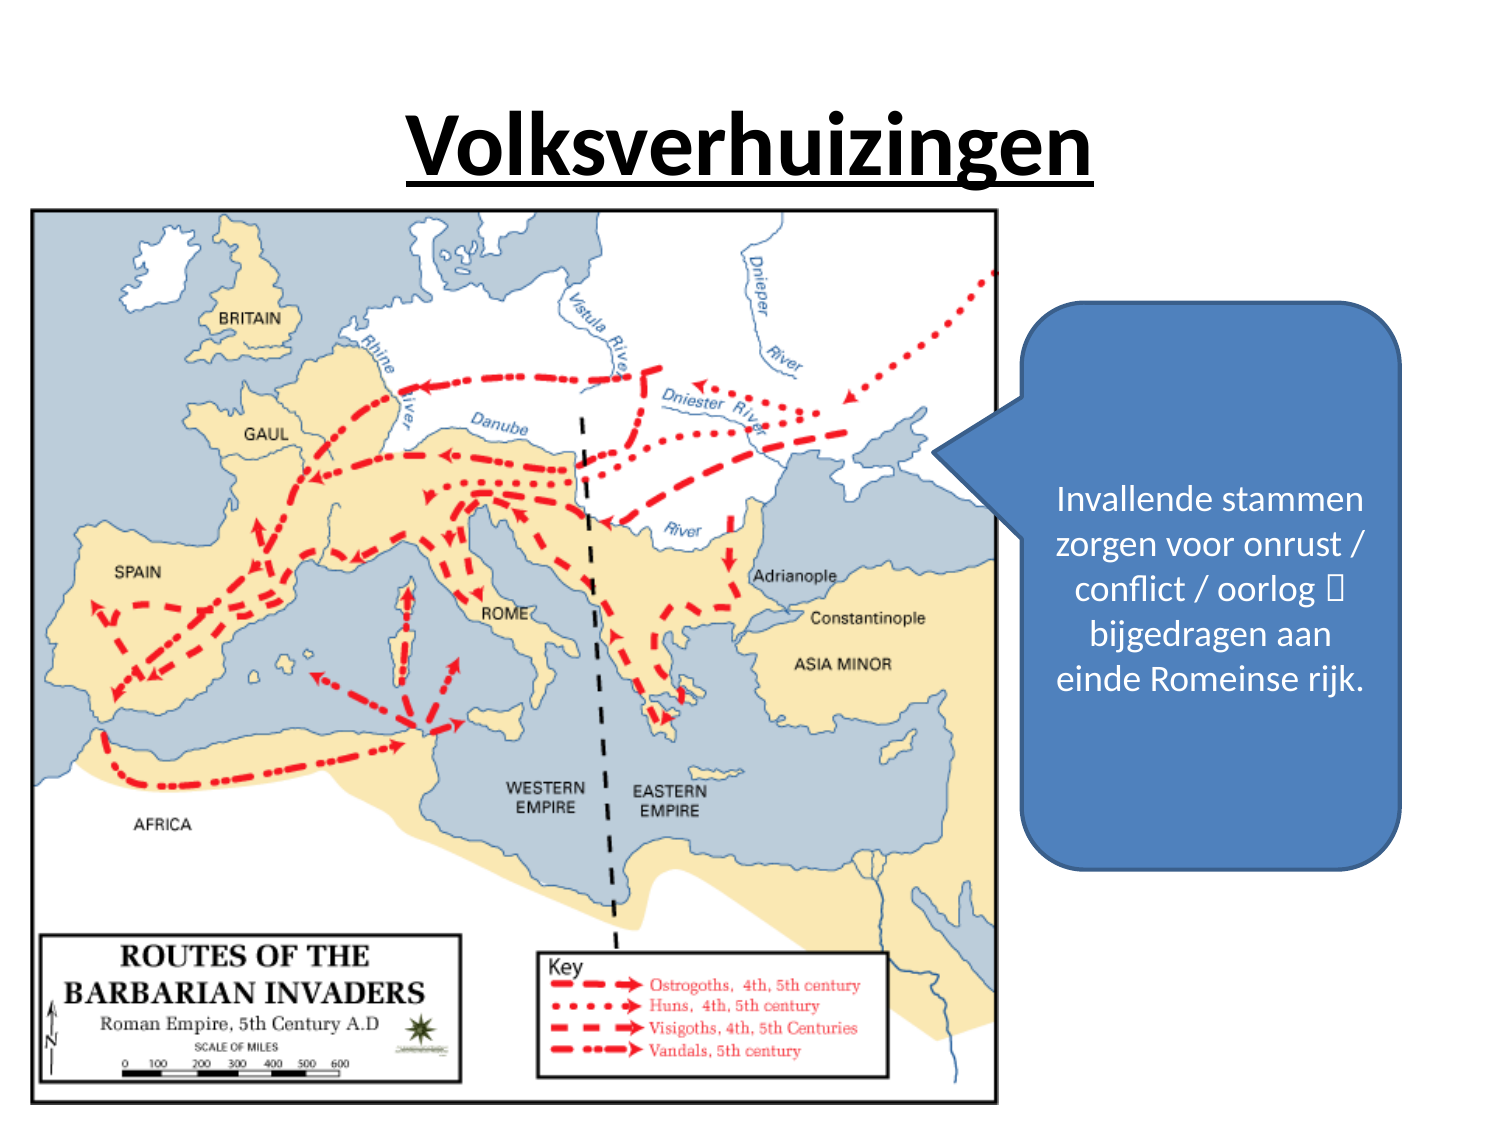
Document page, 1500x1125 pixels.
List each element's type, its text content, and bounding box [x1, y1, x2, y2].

title Volksverhuizingen [75, 45, 1425, 233]
text_box Invallende stammen zorgen voor onrust / conflict / oorlog  bijgedragen aan einde Romeinse rijk. [1003, 300, 1402, 872]
picture [29, 207, 999, 1106]
